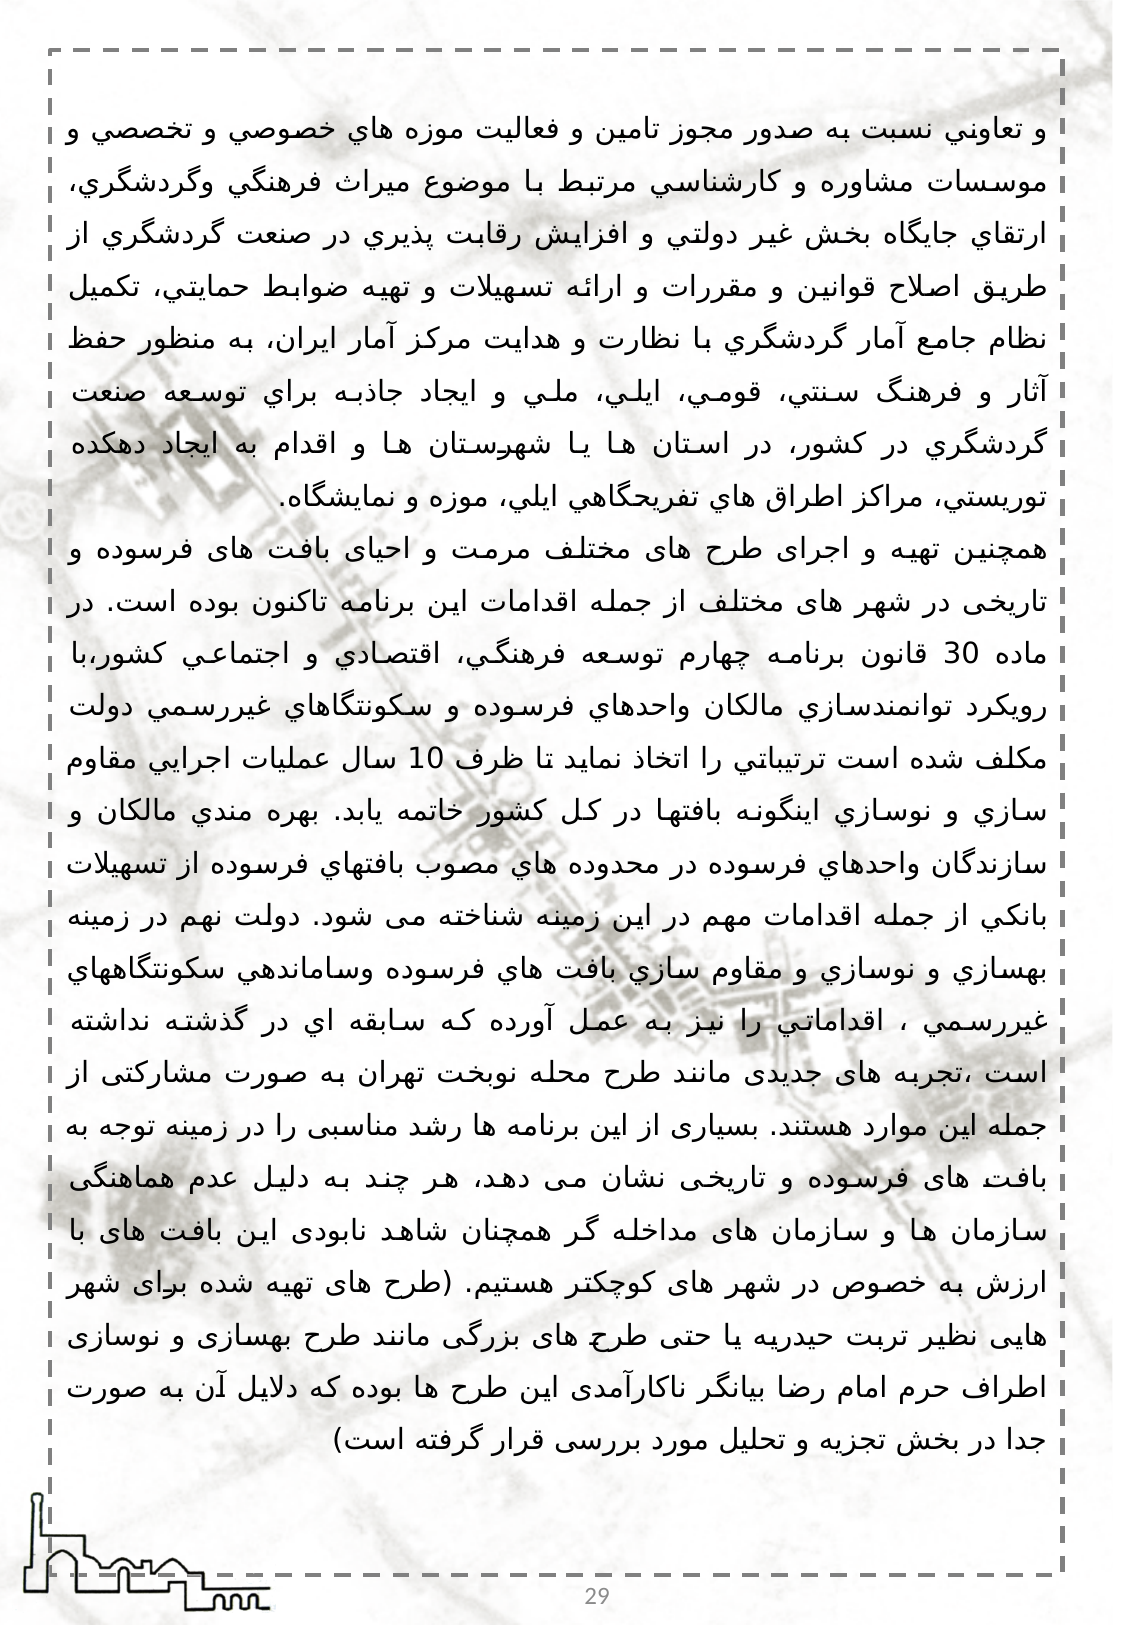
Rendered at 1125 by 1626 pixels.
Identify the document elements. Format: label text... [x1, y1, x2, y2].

text_box و تعاوني نسبت به صدور مجوز تامين و فعاليت موزه هاي خصوصي و تخصصي و موسسات مشاوره و کارشناسي مرتبط با موضوع ميراث فرهنگي وگردشگري، ارتقاي جايگاه بخش غير دولتي و افزايش رقابت پذيري در صنعت گردشگري از طريق اصلاح قوانين و مقررات و ارائه تسهيلات و تهيه ضوابط حمايتي، تکميل نظام جامع آمار گردشگري با نظارت و هدايت مرکز آمار ايران، به منظور حفظ آثار و فرهنگ سنتي، قومي، ايلي، ملي و ايجاد جاذبه براي توسعه صنعت گردشگري در کشور، در استان ها يا شهرستان ها و اقدام به ايجاد دهکده توريستي، مراکز اطراق هاي تفريحگاهي ايلي، موزه و نمايشگاه. همچنین تهیه و اجرای طرح های مختلف مرمت و احیای بافت های فرسوده و تاریخی در شهر های مختلف از جمله اقدامات این برنامه تاکنون بوده است. در ماده 30 قانون برنامه چهارم توسعه فرهنگي، اقتصادي و اجتماعي كشور،با رويكرد توانمندسازي مالكان واحدهاي فرسوده و سكونتگاهاي غيررسمي دولت مكلف شده است ترتيباتي را اتخاذ نمايد تا ظرف 10 سال عمليات اجرايي مقاوم سازي و نوسازي اينگونه بافتها در كل كشور خاتمه يابد. بهره مندي مالكان و سازندگان واحدهاي فرسوده در محدوده هاي مصوب بافتهاي فرسوده از تسهيلات بانكي از جمله اقدامات مهم در این زمینه شناخته می شود. دولت نهم در زمينه بهسازي و نوسازي و مقاوم سازي بافت هاي فرسوده وساماندهي سكونتگاههاي غيررسمي ، اقداماتي را نيز به عمل آورده كه سابقه اي در گذشته نداشته است ،تجربه های جدیدی مانند طرح محله نوبخت تهران به صورت مشارکتی از جمله این موارد هستند. بسیاری از این برنامه ها رشد مناسبی را در زمینه توجه به بافت های فرسوده و تاریخی نشان می دهد، هر چند به دلیل عدم هماهنگی سازمان ها و سازمان های مداخله گر همچنان شاهد نابودی این بافت های با ارزش به خصوص در شهر های کوچکتر هستیم. (طرح های تهیه شده برای شهر هایی نظیر تربت حیدریه یا حتی طرح های بزرگی مانند طرح بهسازی و نوسازی اطراف حرم امام رضا بیانگر ناکارآمدی این طرح ها بوده که دلایل آن به صورت جدا در بخش تجزیه و تحلیل مورد بررسی قرار گرفته است) [48, 1378, 1065, 1577]
text_box 29 [362, 1550, 625, 1625]
picture [0, 255, 1125, 1369]
text_box و تعاوني نسبت به صدور مجوز تامين و فعاليت موزه هاي خصوصي و تخصصي و موسسات مشاوره و کارشناسي مرتبط با موضوع ميراث فرهنگي وگردشگري، ارتقاي جايگاه بخش غير دولتي و افزايش رقابت پذيري در صنعت گردشگري از طريق اصلاح قوانين و مقررات و ارائه تسهيلات و تهيه ضوابط حمايتي، تکميل نظام جامع آمار گردشگري با نظارت و هدايت مرکز آمار ايران، به منظور حفظ آثار و فرهنگ سنتي، قومي، ايلي، ملي و ايجاد جاذبه براي توسعه صنعت گردشگري در کشور، در استان ها يا شهرستان ها و اقدام به ايجاد دهکده توريستي، مراکز اطراق هاي تفريحگاهي ايلي، موزه و نمايشگاه. همچنین تهیه و اجرای طرح های مختلف مرمت و احیای بافت های فرسوده و تاریخی در شهر های مختلف از جمله اقدامات این برنامه تاکنون بوده است. در ماده 30 قانون برنامه چهارم توسعه فرهنگي، اقتصادي و اجتماعي كشور،با رويكرد توانمندسازي مالكان واحدهاي فرسوده و سكونتگاهاي غيررسمي دولت مكلف شده است ترتيباتي را اتخاذ نمايد تا ظرف 10 سال عمليات اجرايي مقاوم سازي و نوسازي اينگونه بافتها در كل كشور خاتمه يابد. بهره مندي مالكان و سازندگان واحدهاي فرسوده در محدوده هاي مصوب بافتهاي فرسوده از تسهيلات بانكي از جمله اقدامات مهم در این زمینه شناخته می شود. دولت نهم در زمينه بهسازي و نوسازي و مقاوم سازي بافت هاي فرسوده وساماندهي سكونتگاههاي غيررسمي ، اقداماتي را نيز به عمل آورده كه سابقه اي در گذشته نداشته است ،تجربه های جدیدی مانند طرح محله نوبخت تهران به صورت مشارکتی از جمله این موارد هستند. بسیاری از این برنامه ها رشد مناسبی را در زمینه توجه به بافت های فرسوده و تاریخی نشان می دهد، هر چند به دلیل عدم هماهنگی سازمان ها و سازمان های مداخله گر همچنان شاهد نابودی این بافت های با ارزش به خصوص در شهر های کوچکتر هستیم. (طرح های تهیه شده برای شهر هایی نظیر تربت حیدریه یا حتی طرح های بزرگی مانند طرح بهسازی و نوسازی اطراف حرم امام رضا بیانگر ناکارآمدی این طرح ها بوده که دلایل آن به صورت جدا در بخش تجزیه و تحلیل مورد بررسی قرار گرفته است) [48, 48, 1065, 254]
picture [13, 1419, 275, 1625]
